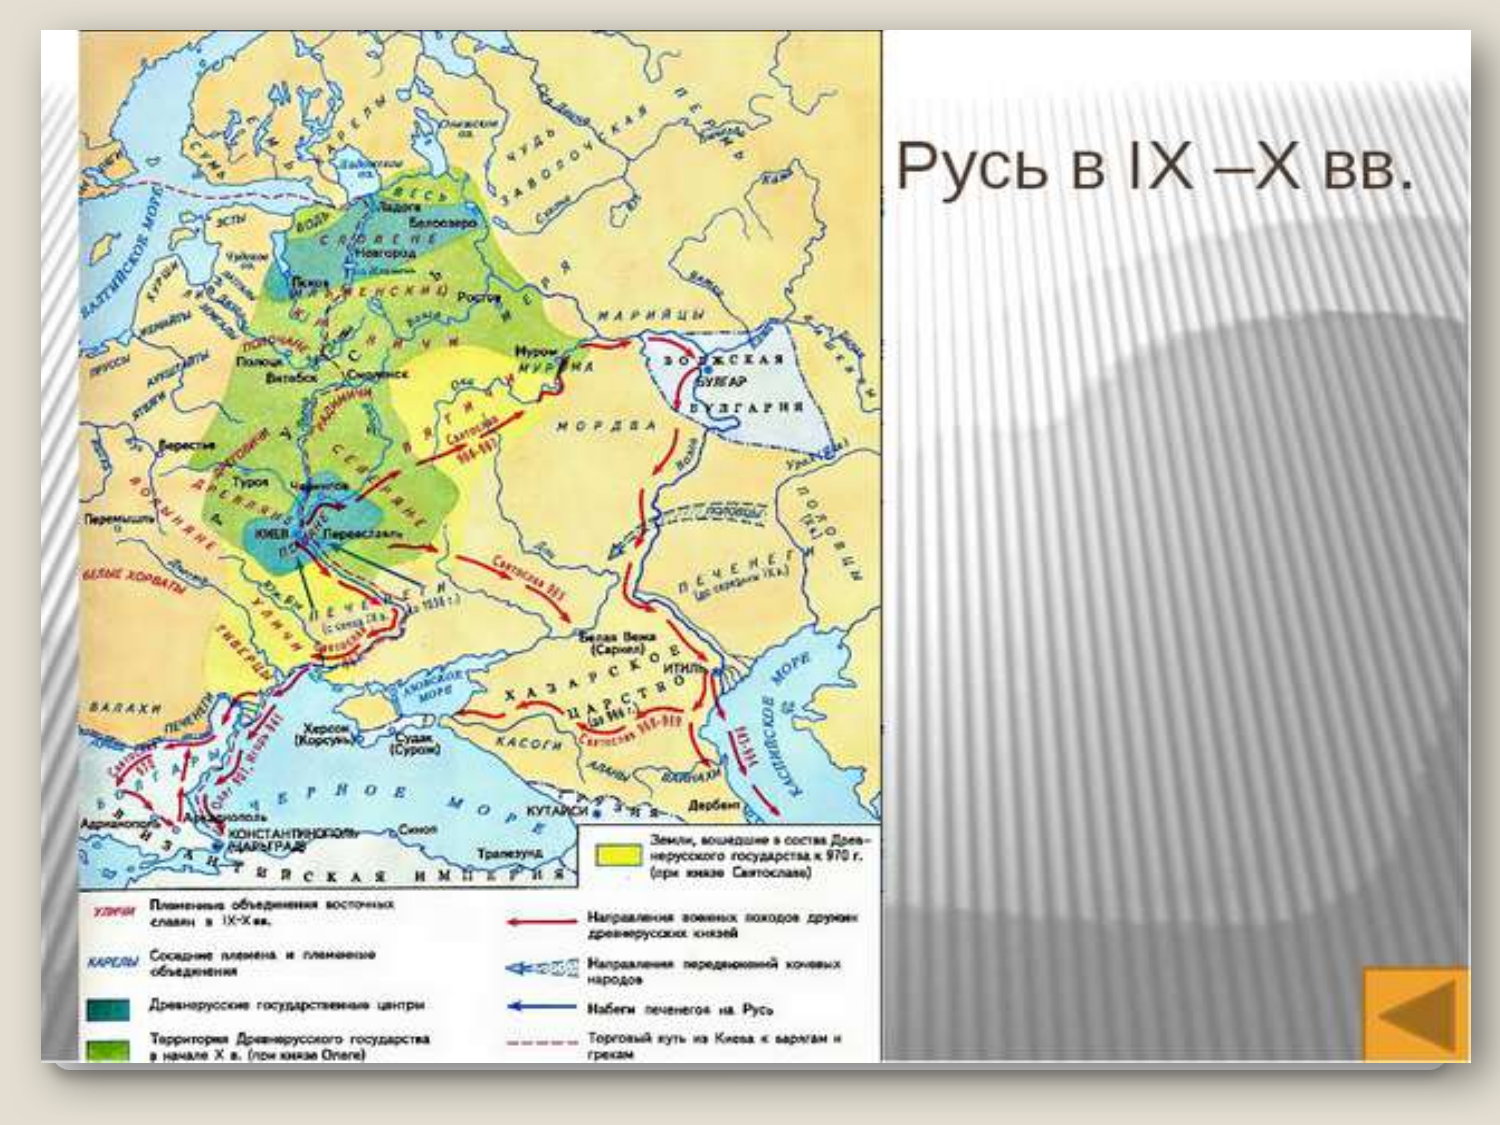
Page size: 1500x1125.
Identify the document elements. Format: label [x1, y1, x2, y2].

picture [41, 30, 1471, 1063]
